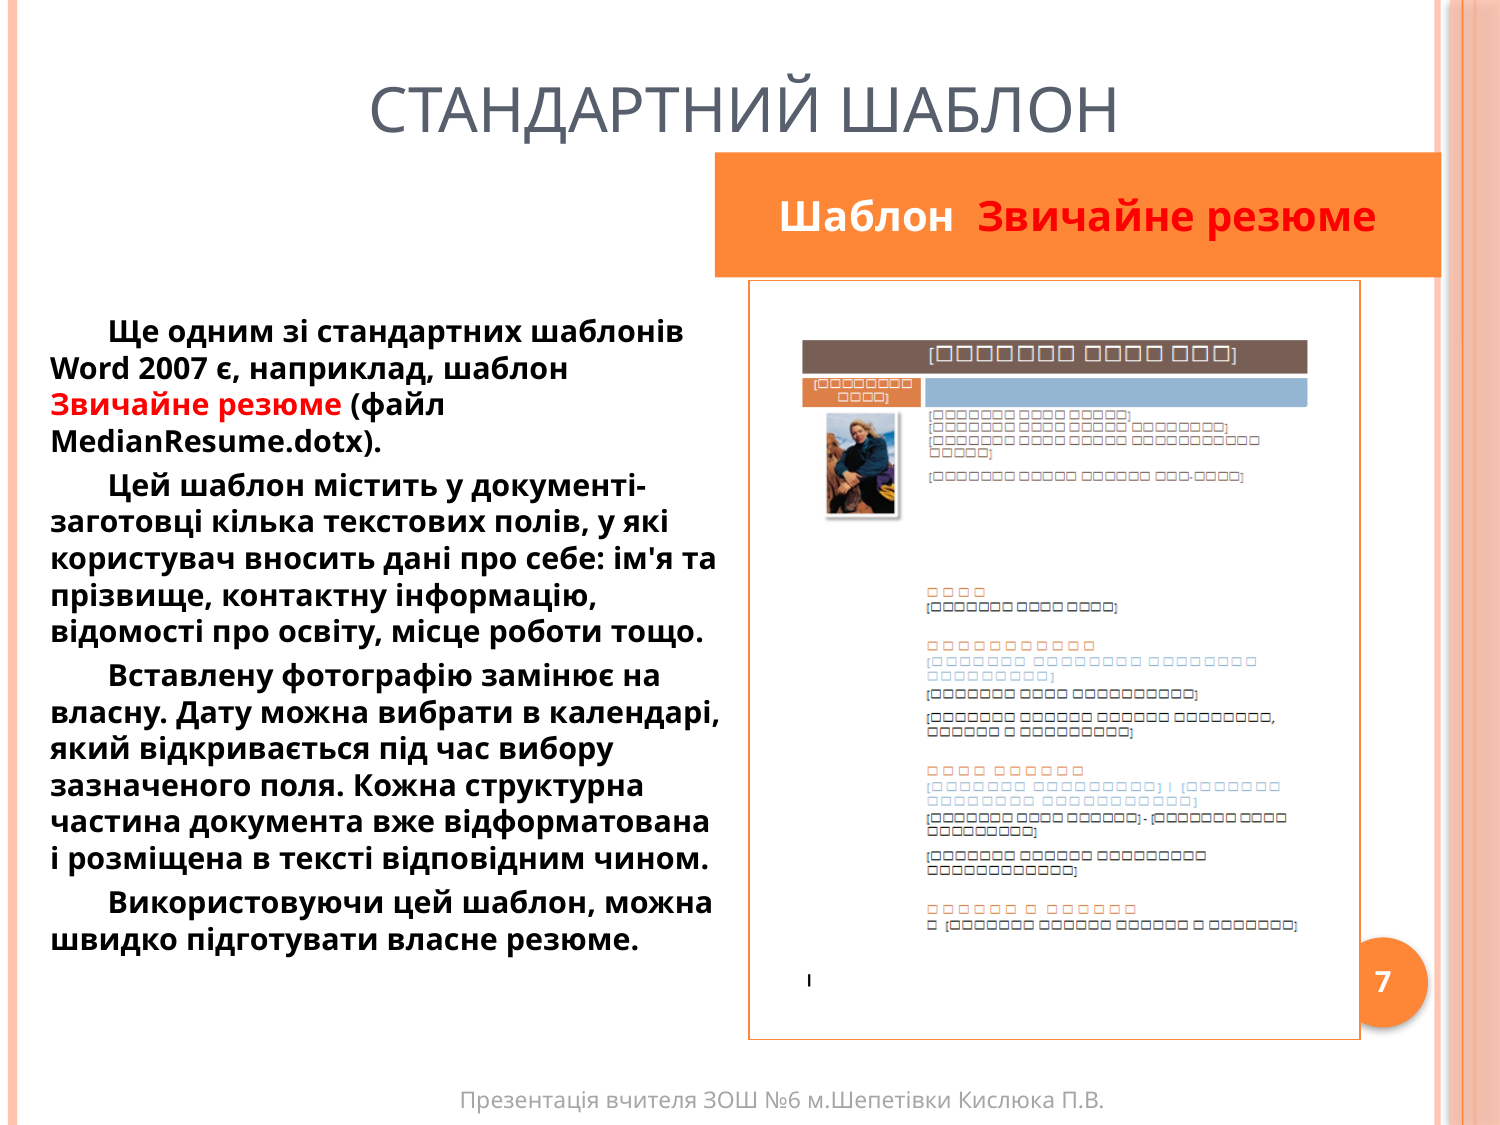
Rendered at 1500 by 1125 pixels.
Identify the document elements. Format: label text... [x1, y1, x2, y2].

slide_number 7 [1366, 940, 1434, 1027]
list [749, 280, 1360, 1040]
text_box Презентація вчителя ЗОШ №6 м.Шепетівки Кислюка П.В. [339, 1078, 1225, 1125]
title Стандартний шаблон [70, 0, 1421, 153]
list Ще одним зі стандартних шаблонів Word 2007 є, наприклад, шаблон Звичайне резюме (файл MedianResume.dotx). Цей шаблон містить у документі-заготовці кілька текстових полів, у які користувач вносить дані про себе: ім'я та прізвище, контактну інформацію, відомості про освіту, місце роботи тощо. Вставлену фотографію замінює на власну. Дату можна вибрати в календарі, який відкривається під час вибору зазначеного поля. Кожна структурна частина документа вже відформатована і розміщена в тексті відповідним чином. Використовуючи цей шаблон, можна швидко підготувати власне резюме. [35, 304, 738, 1036]
list Шаблон Звичайне резюме [714, 152, 1442, 278]
